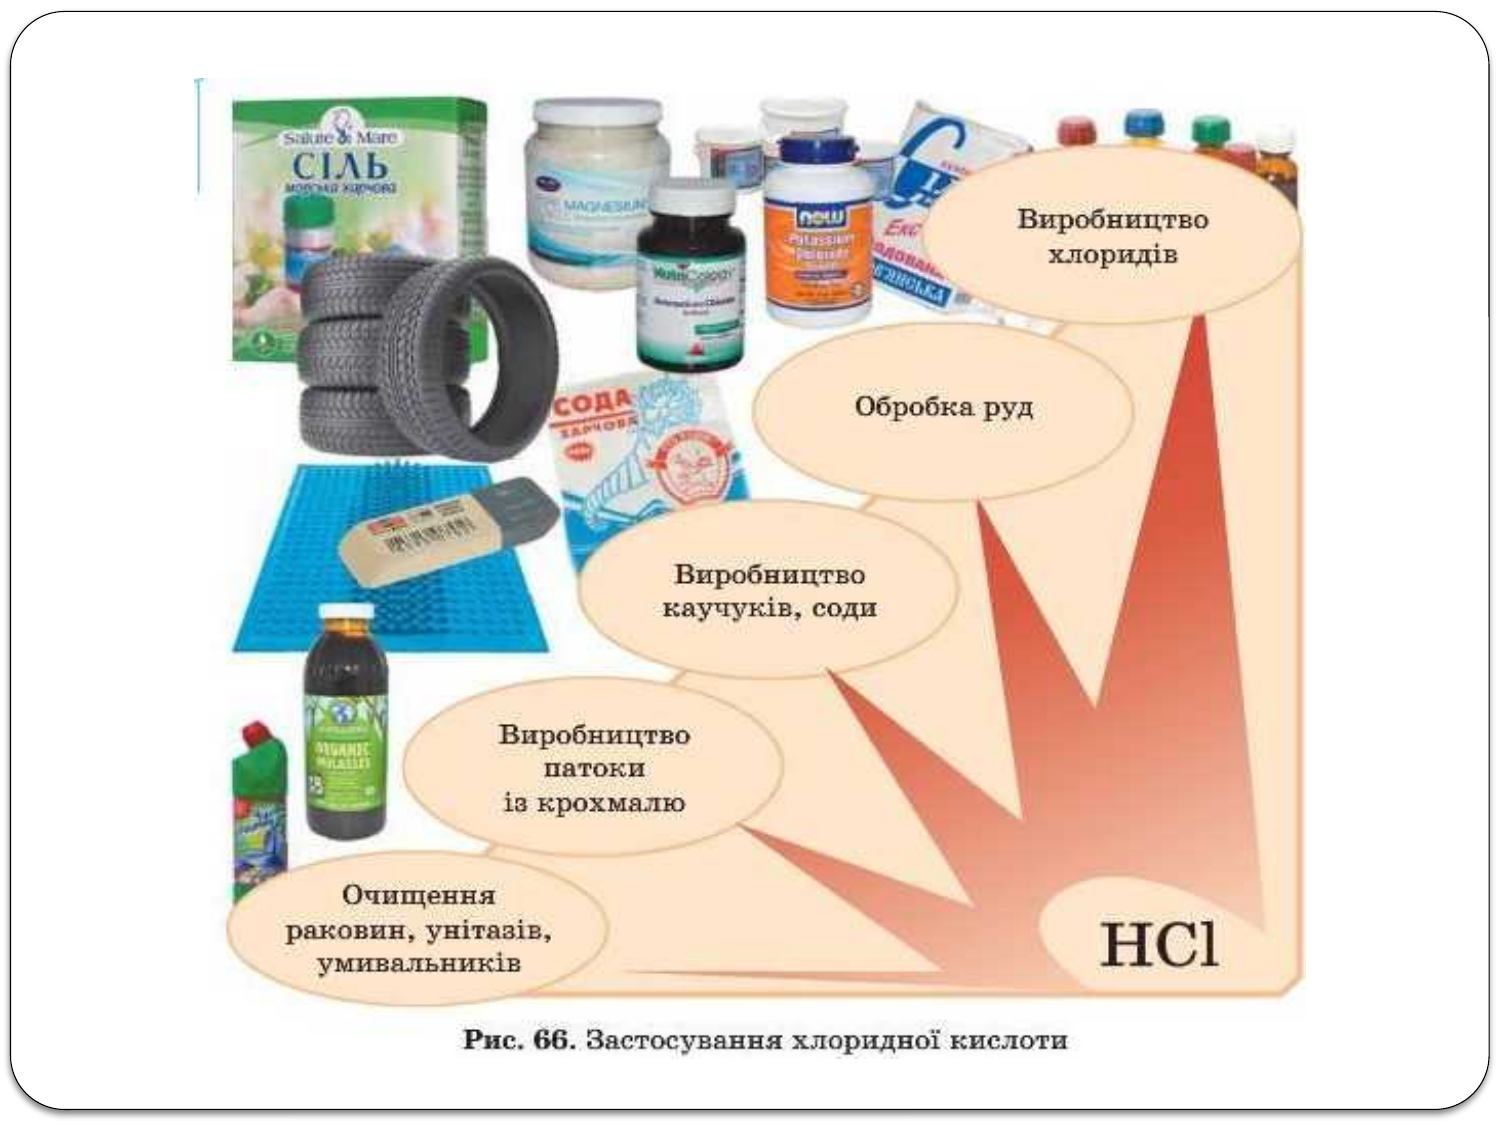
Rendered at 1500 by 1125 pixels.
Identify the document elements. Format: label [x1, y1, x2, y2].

picture [194, 77, 1306, 1059]
